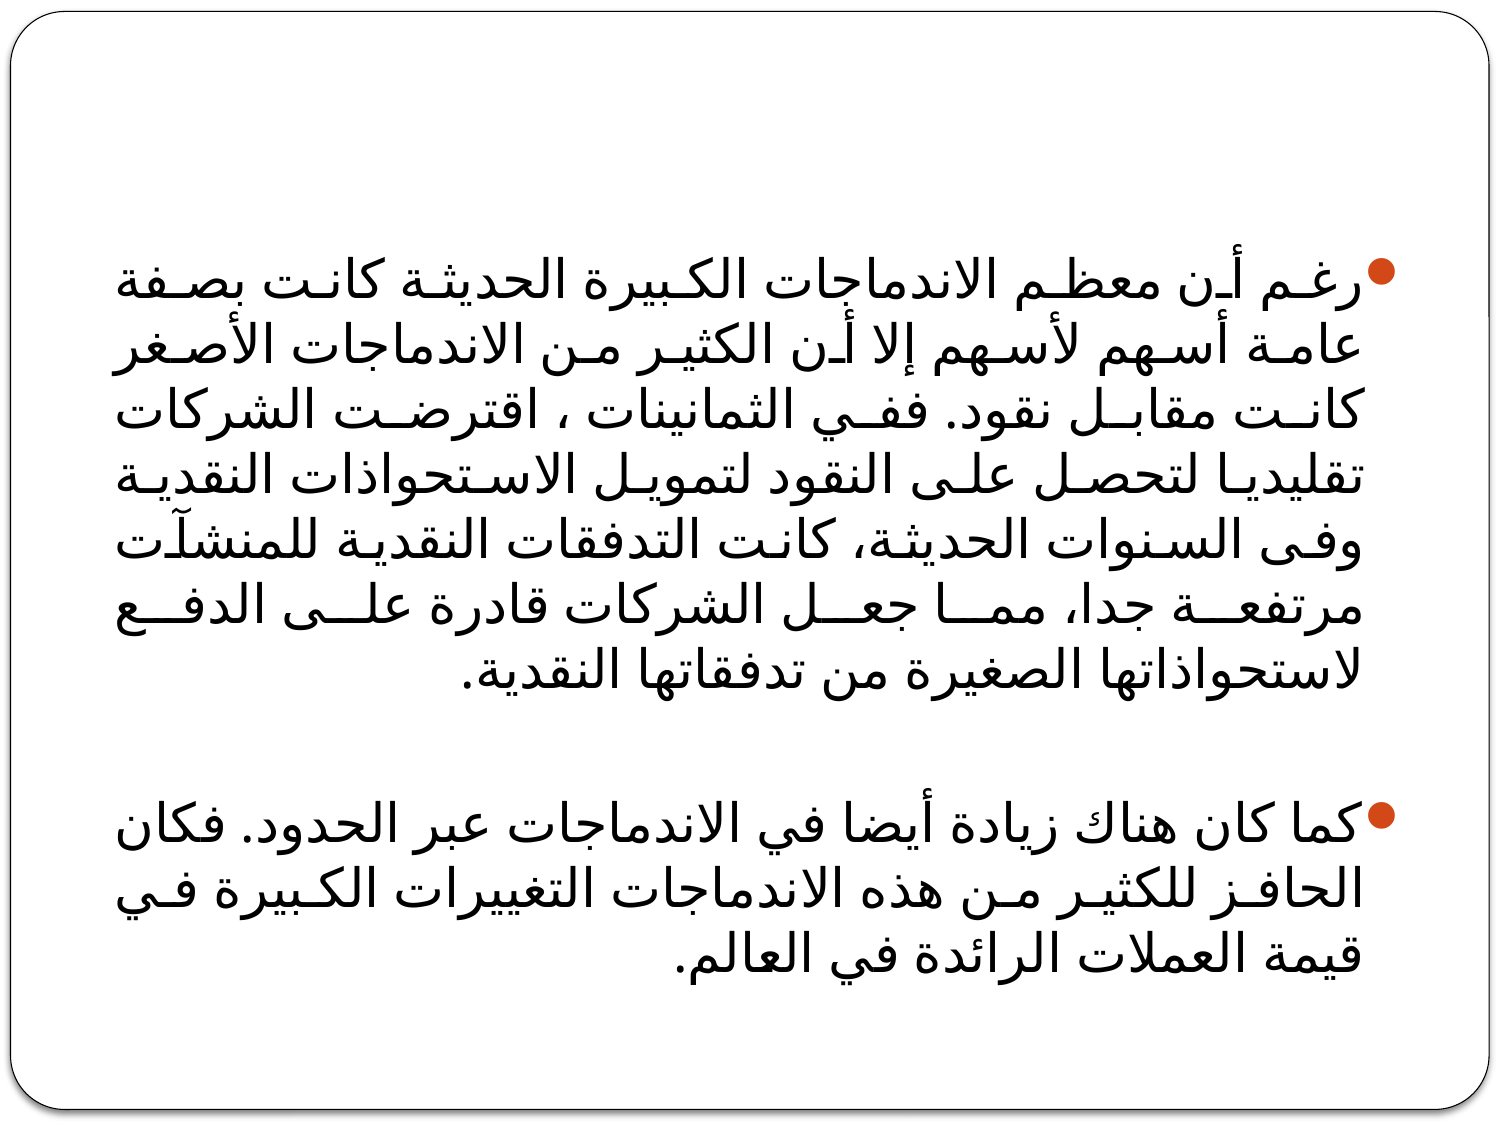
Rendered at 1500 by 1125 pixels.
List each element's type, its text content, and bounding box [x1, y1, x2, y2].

list رغم أن معظم الاندماجات الكبيرة الحديثة كانت بصفة عامة أسهم لأسهم إلا أن الكثير من الاندماجات الأصغر كانت مقابل نقود. ففي الثمانينات ، اقترضت الشركات تقليديا لتحصل على النقود لتمويل الاستحواذات النقدية وفى السنوات الحديثة، كانت التدفقات النقدية للمنشآت مرتفعة جدا، مما جعل الشركات قادرة على الدفع لاستحواذاتها الصغيرة من تدفقاتها النقدية. كما كان هناك زيادة أيضا في الاندماجات عبر الحدود. فكان الحافز للكثير من هذه الاندماجات التغييرات الكبيرة في قيمة العملات الرائدة في العالم. [99, 237, 1425, 988]
